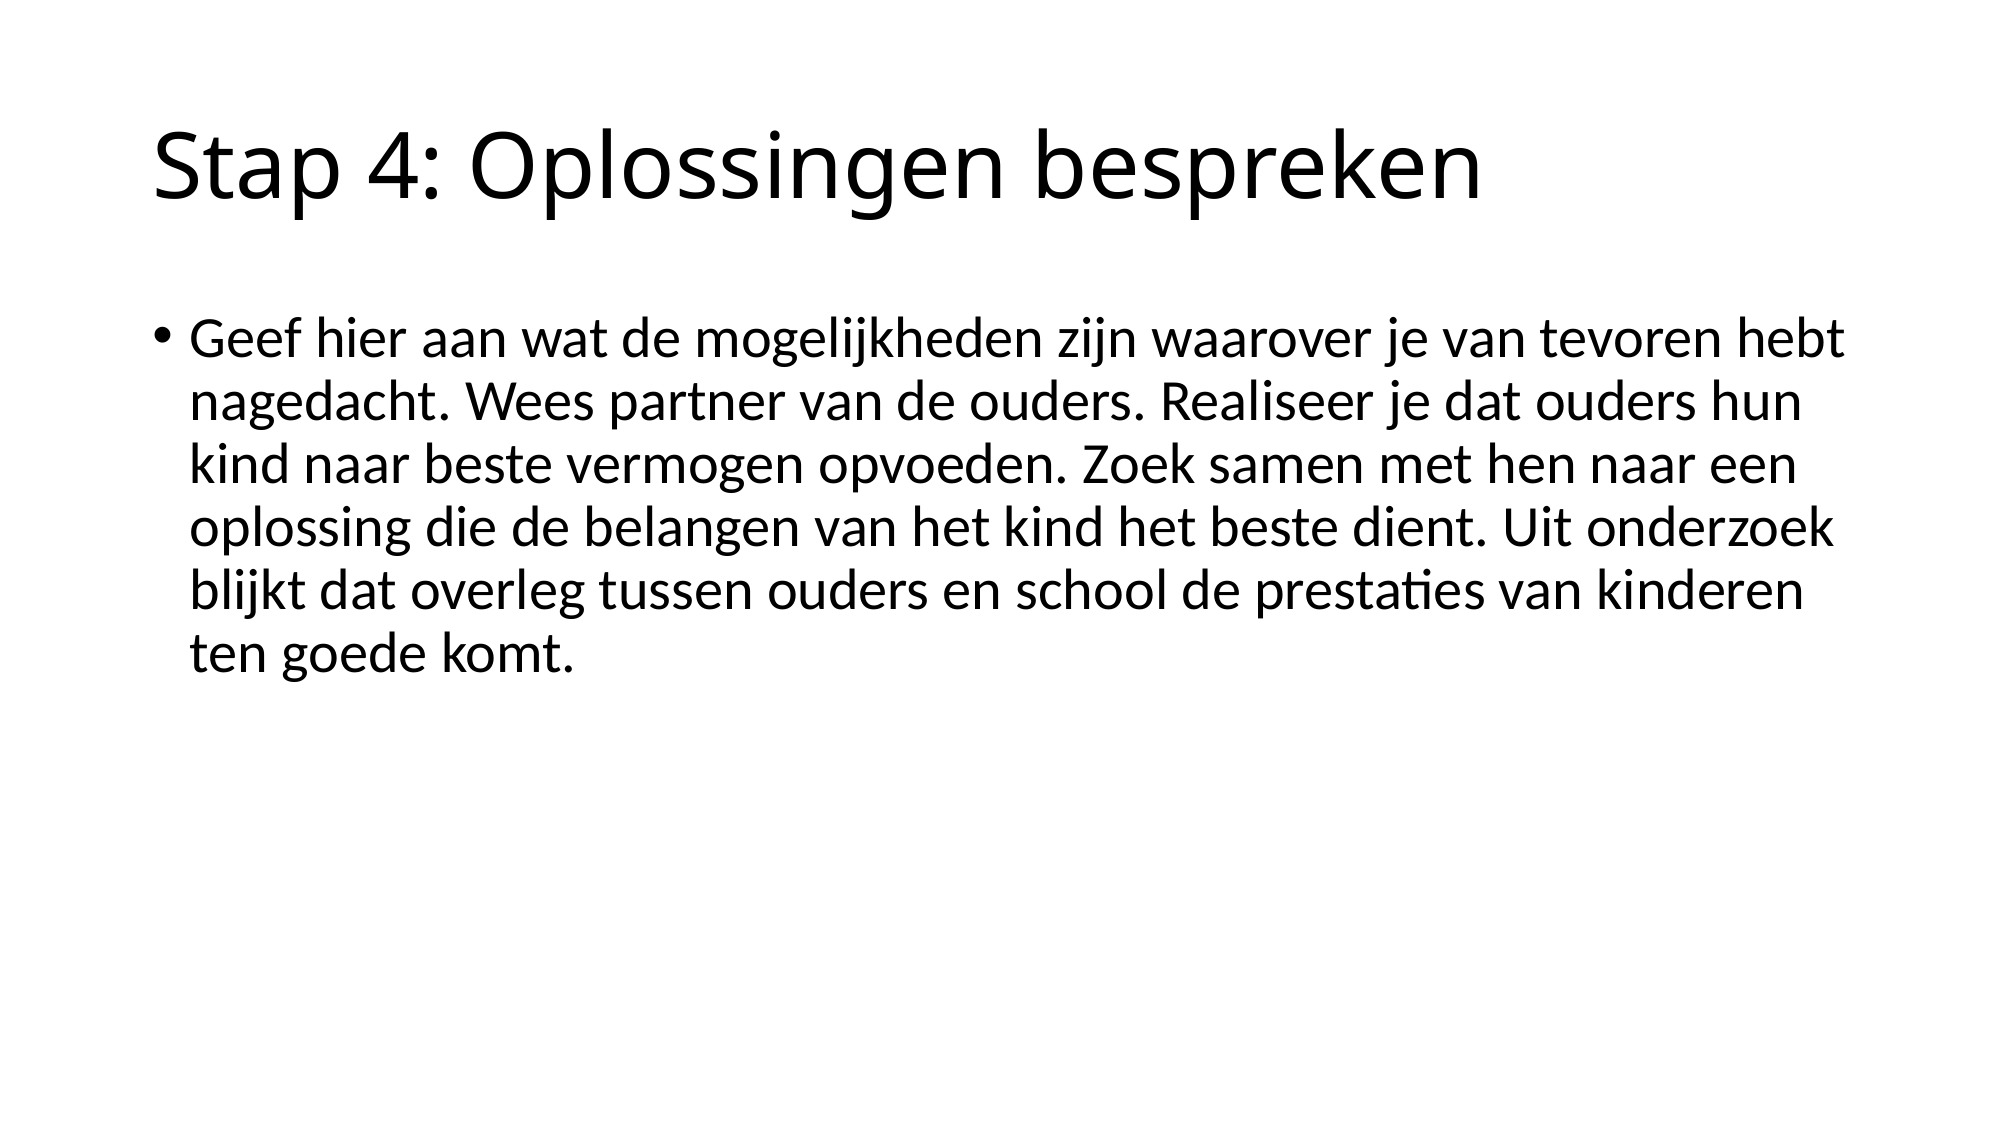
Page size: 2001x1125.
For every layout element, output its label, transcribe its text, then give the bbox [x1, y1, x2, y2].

title Stap 4: Oplossingen bespreken [137, 59, 1863, 278]
list Geef hier aan wat de mogelijkheden zijn waarover je van tevoren hebt nagedacht. Wees partner van de ouders. Realiseer je dat ouders hun kind naar beste vermogen opvoeden. Zoek samen met hen naar een oplossing die de belangen van het kind het beste dient. Uit onderzoek blijkt dat overleg tussen ouders en school de prestaties van kinderen ten goede komt. [137, 299, 1863, 1014]
